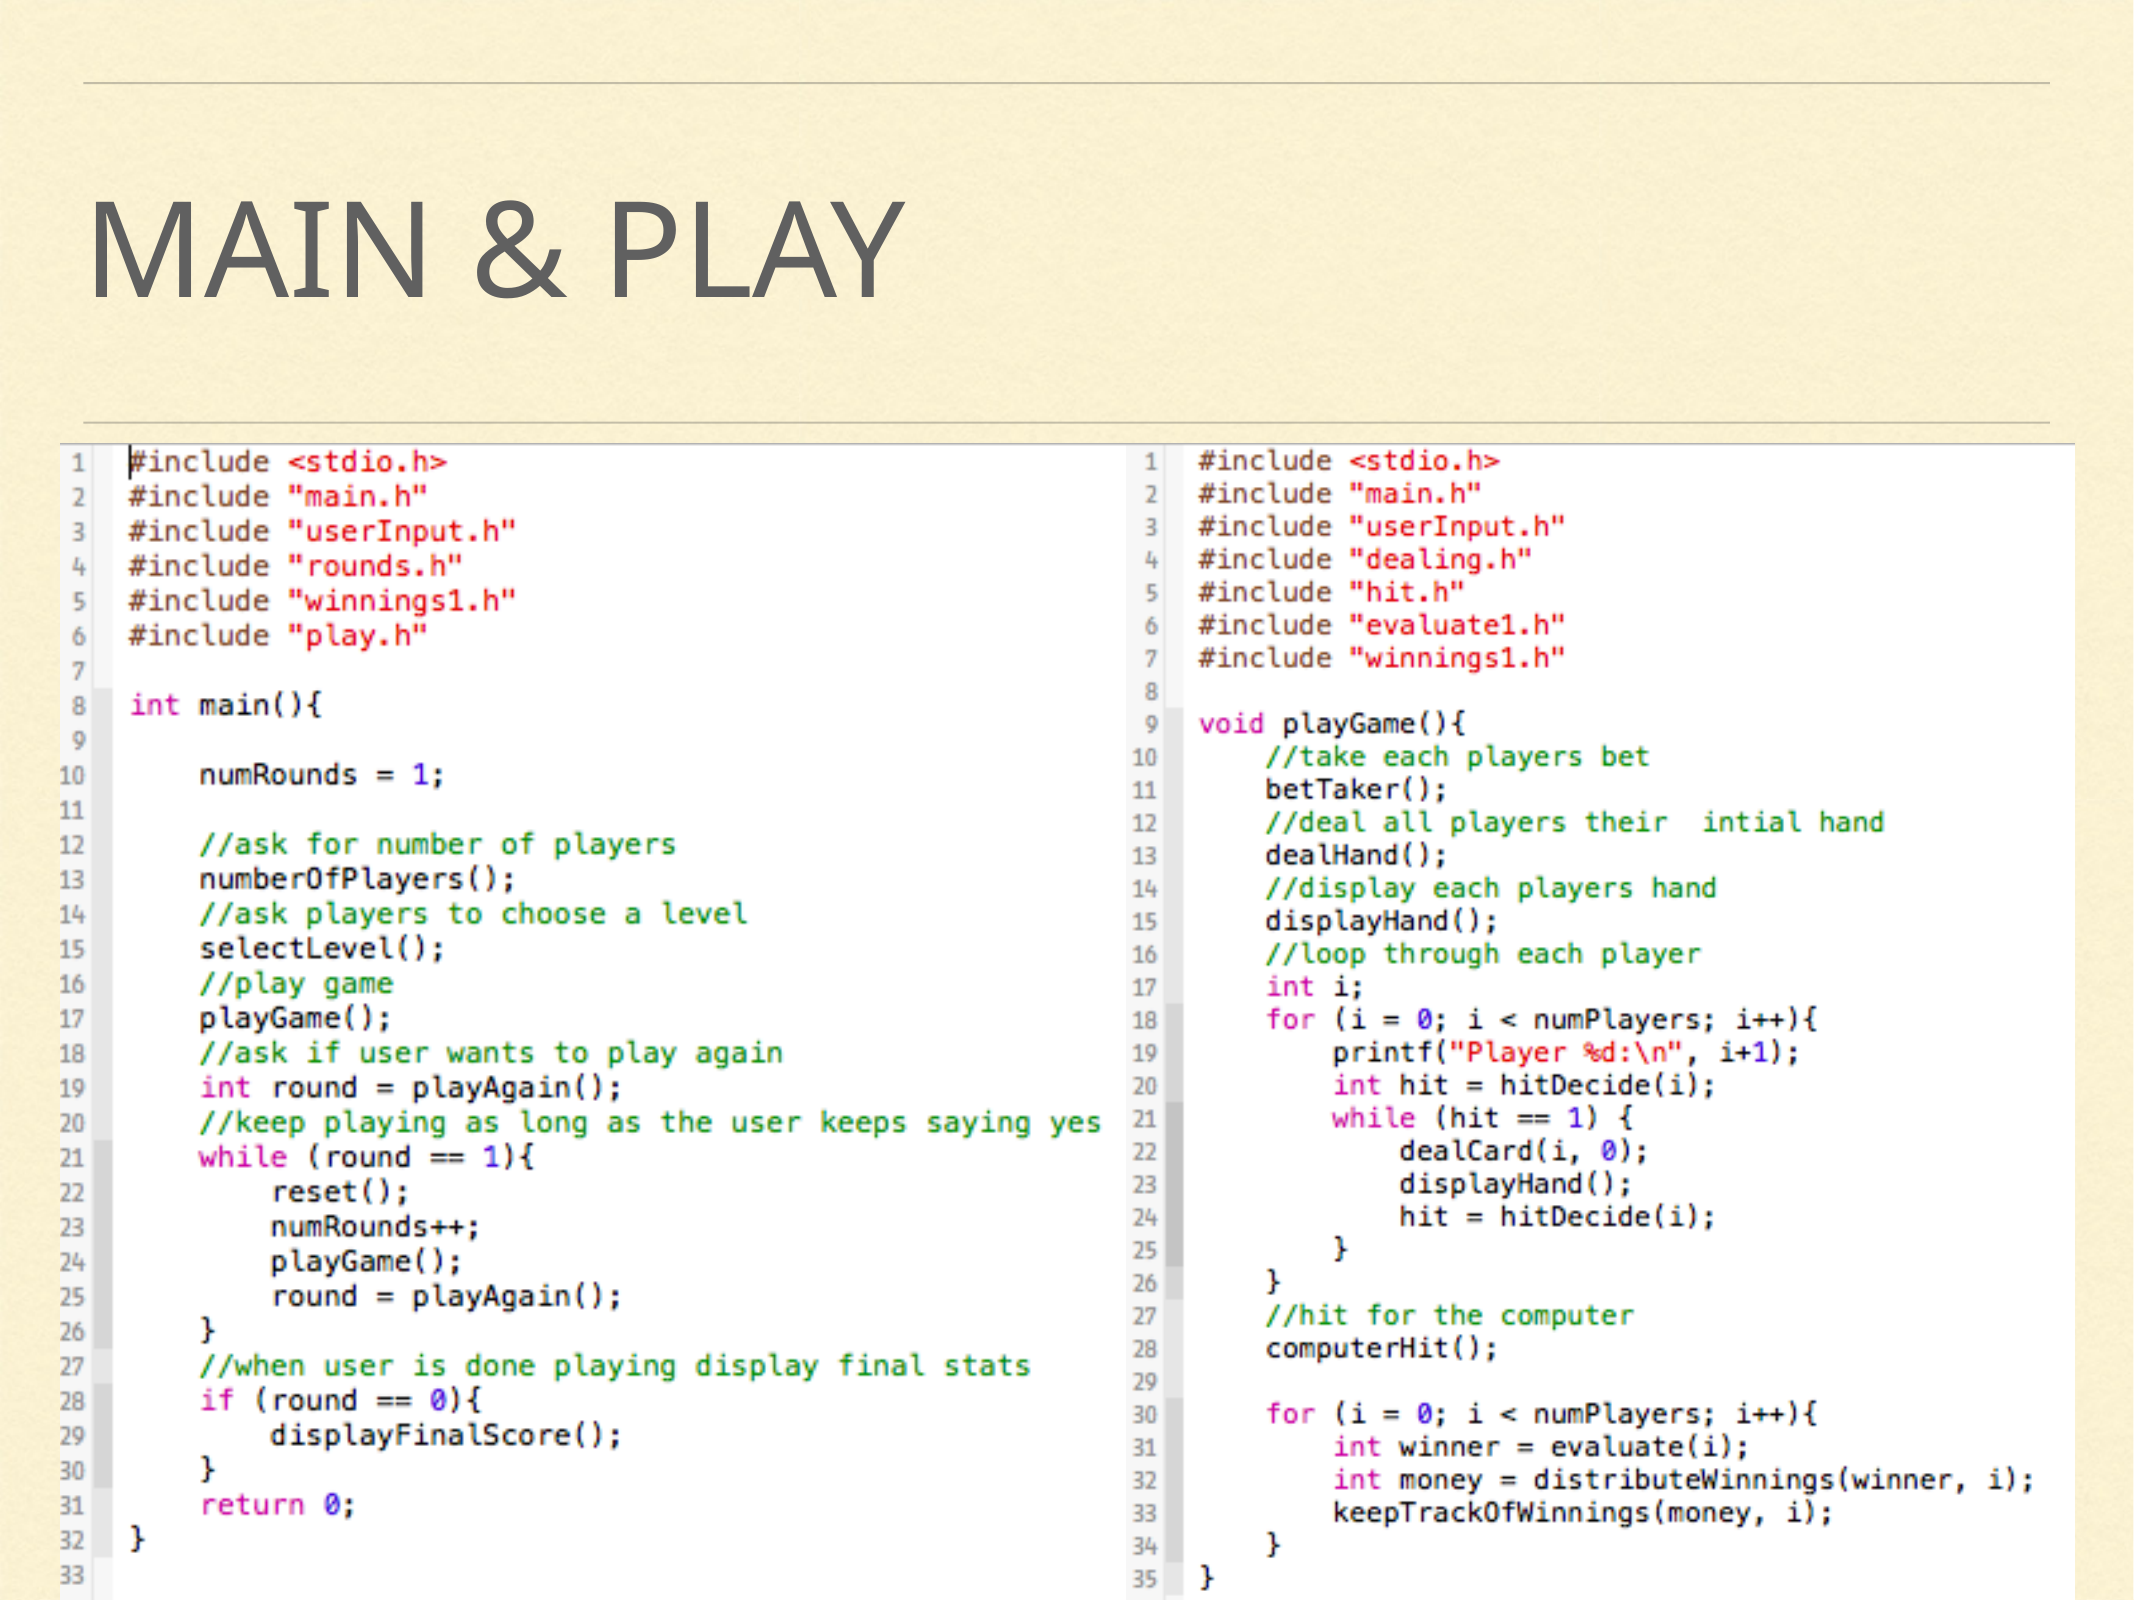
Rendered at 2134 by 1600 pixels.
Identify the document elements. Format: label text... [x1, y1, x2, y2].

title Main & play [82, 64, 2051, 443]
picture [0, 0, 2134, 1600]
